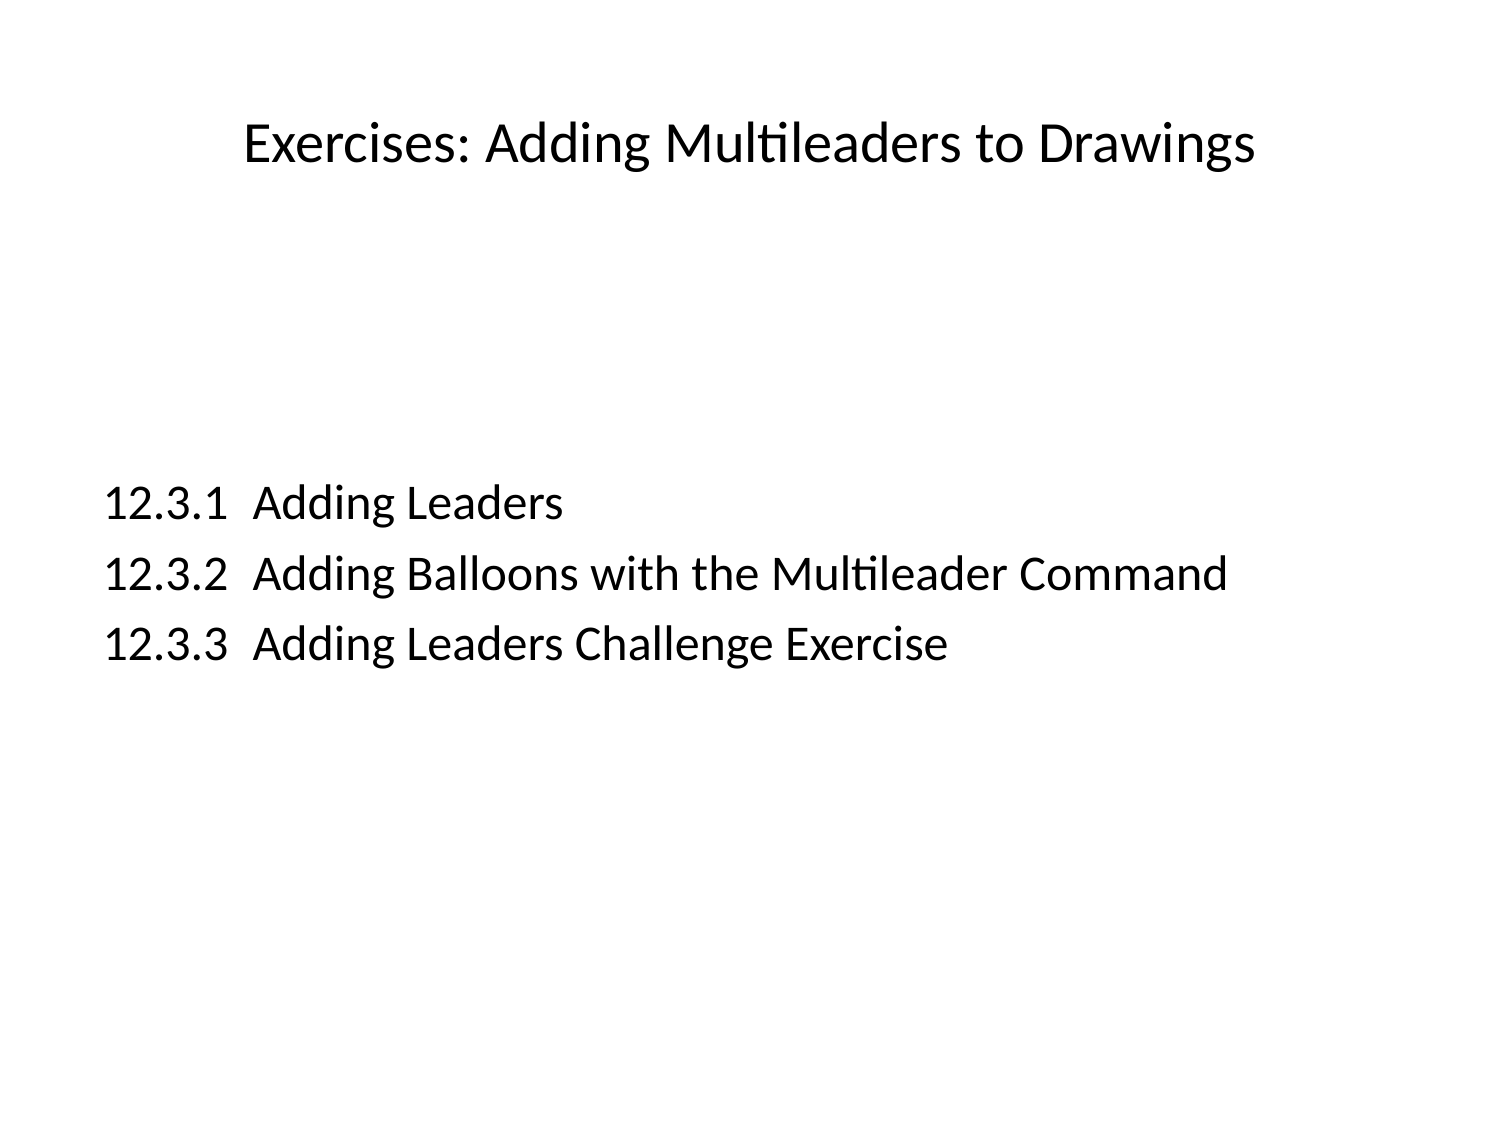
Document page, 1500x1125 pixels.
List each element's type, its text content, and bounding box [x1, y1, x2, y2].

title Exercises: Adding Multileaders to Drawings [75, 45, 1425, 233]
list 12.3.1 Adding Leaders 12.3.2 Adding Balloons with the Multileader Command 12.3.3 Adding Leaders Challenge Exercise [87, 462, 1388, 1025]
